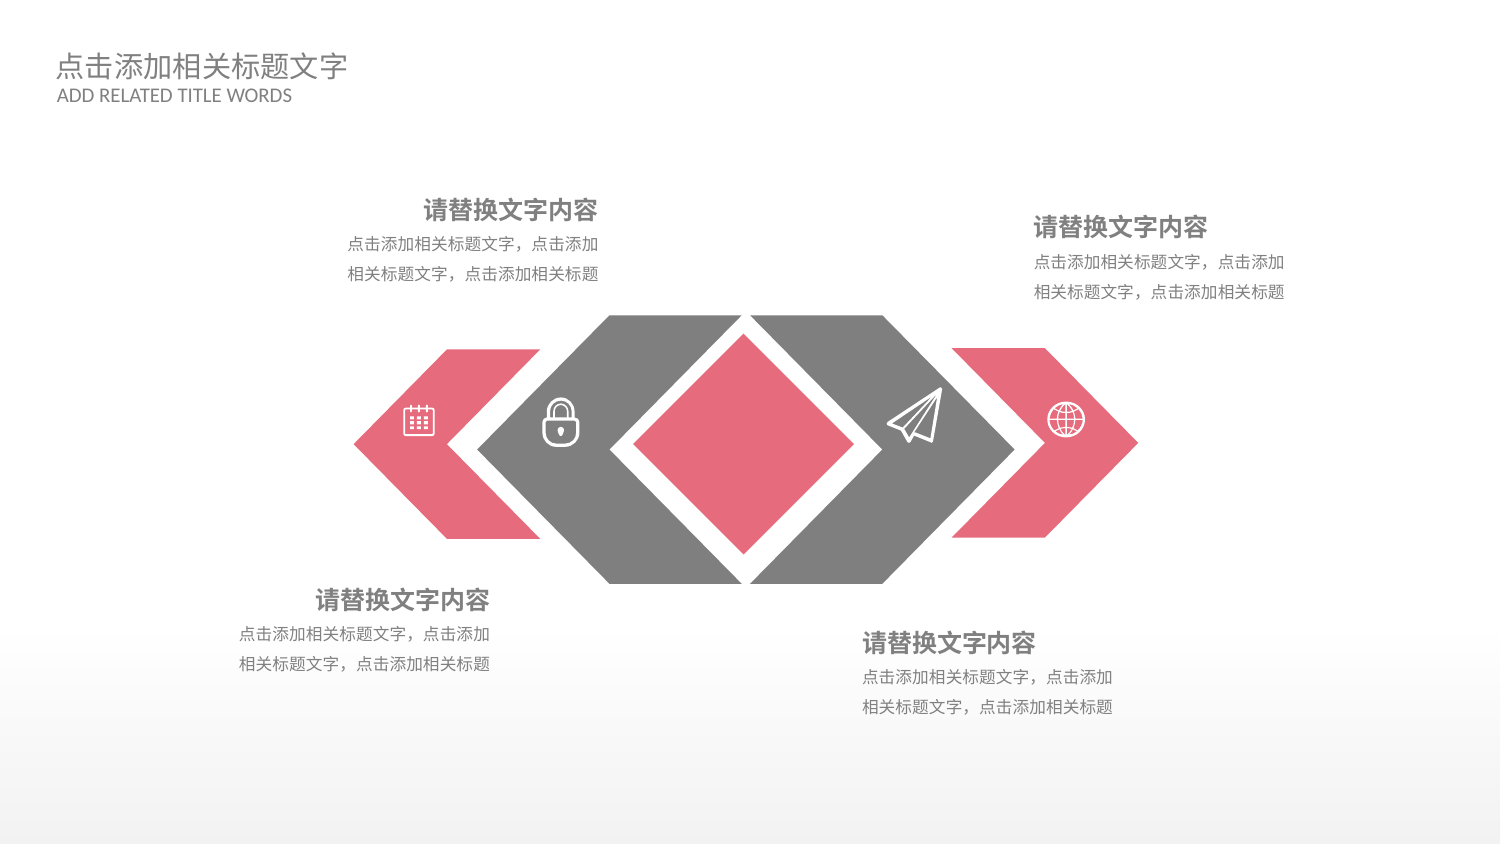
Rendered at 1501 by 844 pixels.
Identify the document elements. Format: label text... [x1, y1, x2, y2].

text_box [352, 348, 543, 540]
text_box [949, 347, 1140, 539]
text_box [1047, 401, 1086, 438]
text_box 请替换文字内容 点击添加相关标题文字，点击添加相关标题文字，点击添加相关标题 [321, 173, 610, 290]
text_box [542, 397, 580, 447]
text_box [403, 404, 435, 437]
text_box 请替换文字内容 点击添加相关标题文字，点击添加相关标题文字，点击添加相关标题 [213, 563, 501, 680]
text_box 请替换文字内容 点击添加相关标题文字，点击添加相关标题文字，点击添加相关标题 [851, 607, 1139, 723]
text_box [475, 314, 745, 585]
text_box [633, 333, 854, 555]
text_box 请替换文字内容 点击添加相关标题文字，点击添加相关标题文字，点击添加相关标题 [1023, 191, 1311, 307]
text_box [747, 314, 1017, 585]
text_box [886, 387, 943, 443]
